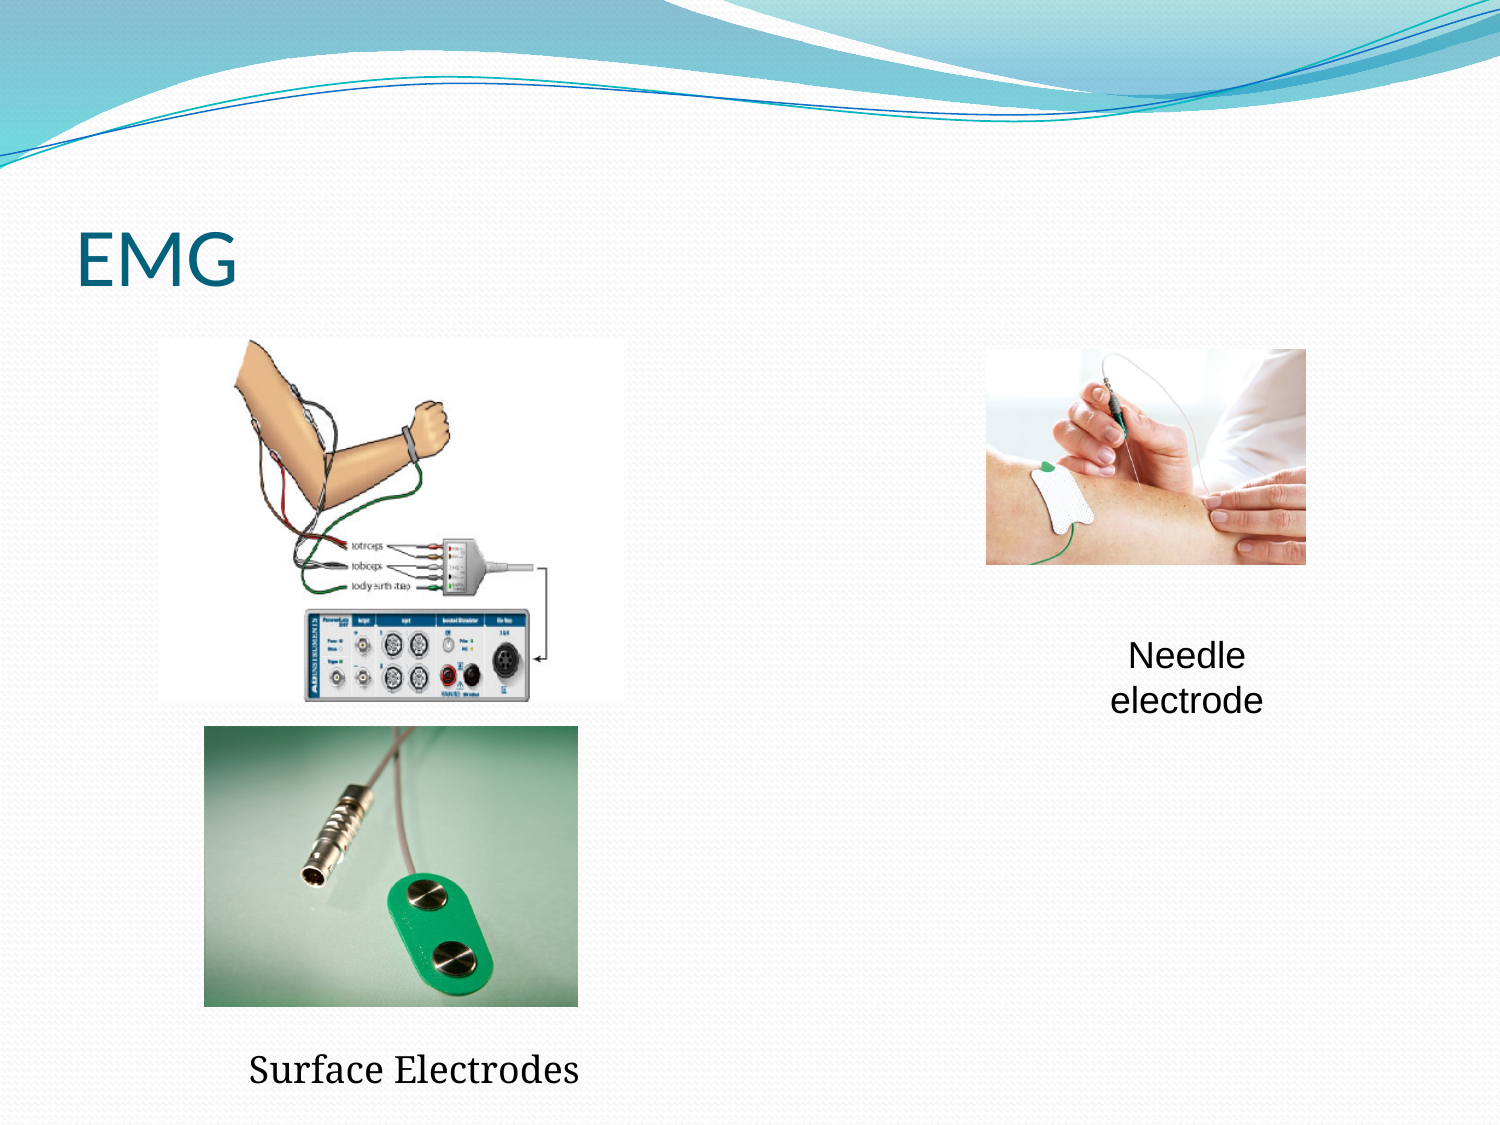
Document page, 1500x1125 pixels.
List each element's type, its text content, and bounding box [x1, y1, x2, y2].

picture [204, 726, 578, 1007]
picture [157, 337, 625, 702]
text_box Surface Electrodes [101, 1038, 728, 1099]
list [985, 349, 1307, 565]
text_box Needle electrode [1033, 623, 1341, 728]
title EMG [75, 115, 1425, 303]
